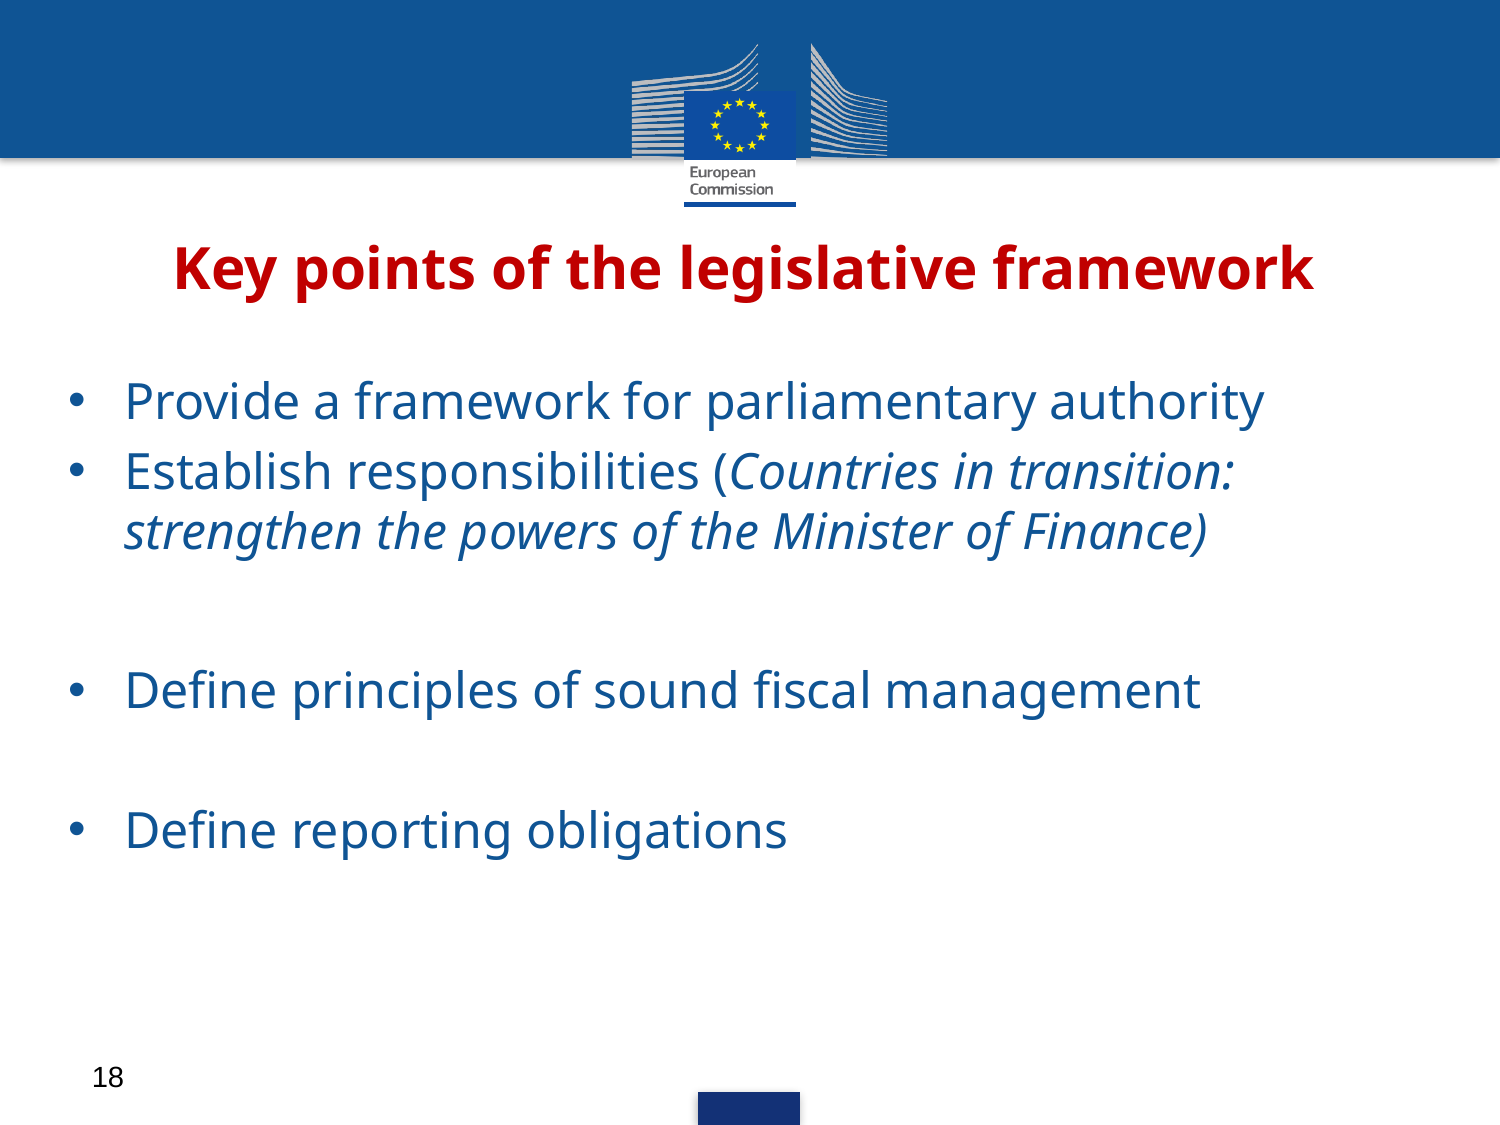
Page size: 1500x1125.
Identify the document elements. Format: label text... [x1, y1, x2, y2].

slide_number 18 [76, 1022, 553, 1102]
list Provide a framework for parliamentary authority Establish responsibilities (Countries in transition: strengthen the powers of the Minister of Finance) Define principles of sound fiscal management Define reporting obligations [53, 361, 1436, 1059]
title Key points of the legislative framework [29, 208, 1459, 325]
